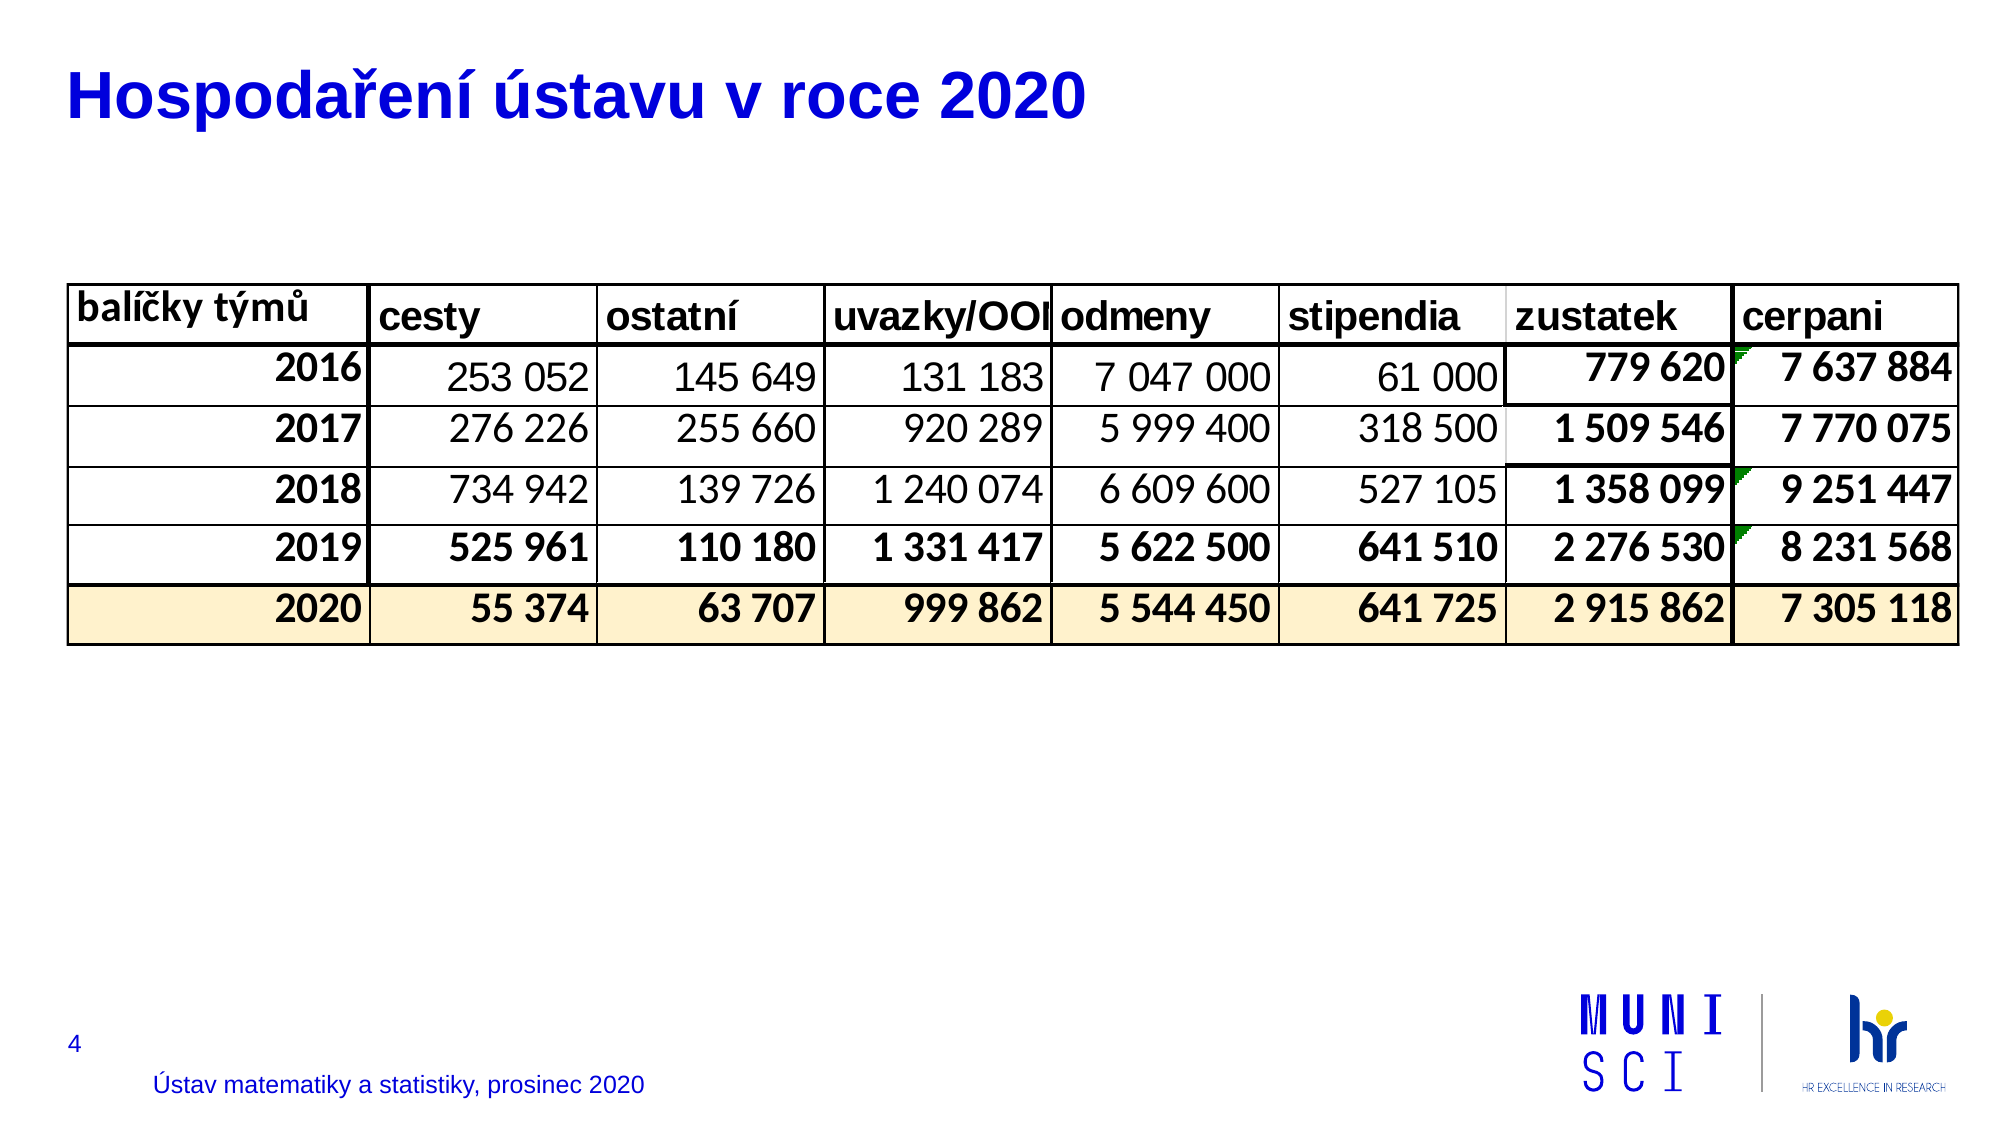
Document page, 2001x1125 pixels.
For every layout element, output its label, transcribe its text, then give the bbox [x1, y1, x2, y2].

footer Ústav matematiky a statistiky, prosinec 2020 [153, 1053, 1368, 1115]
picture [66, 283, 1963, 649]
title Hospodaření ústavu v roce 2020 [66, 48, 1644, 137]
slide_number 4 [67, 1021, 110, 1063]
